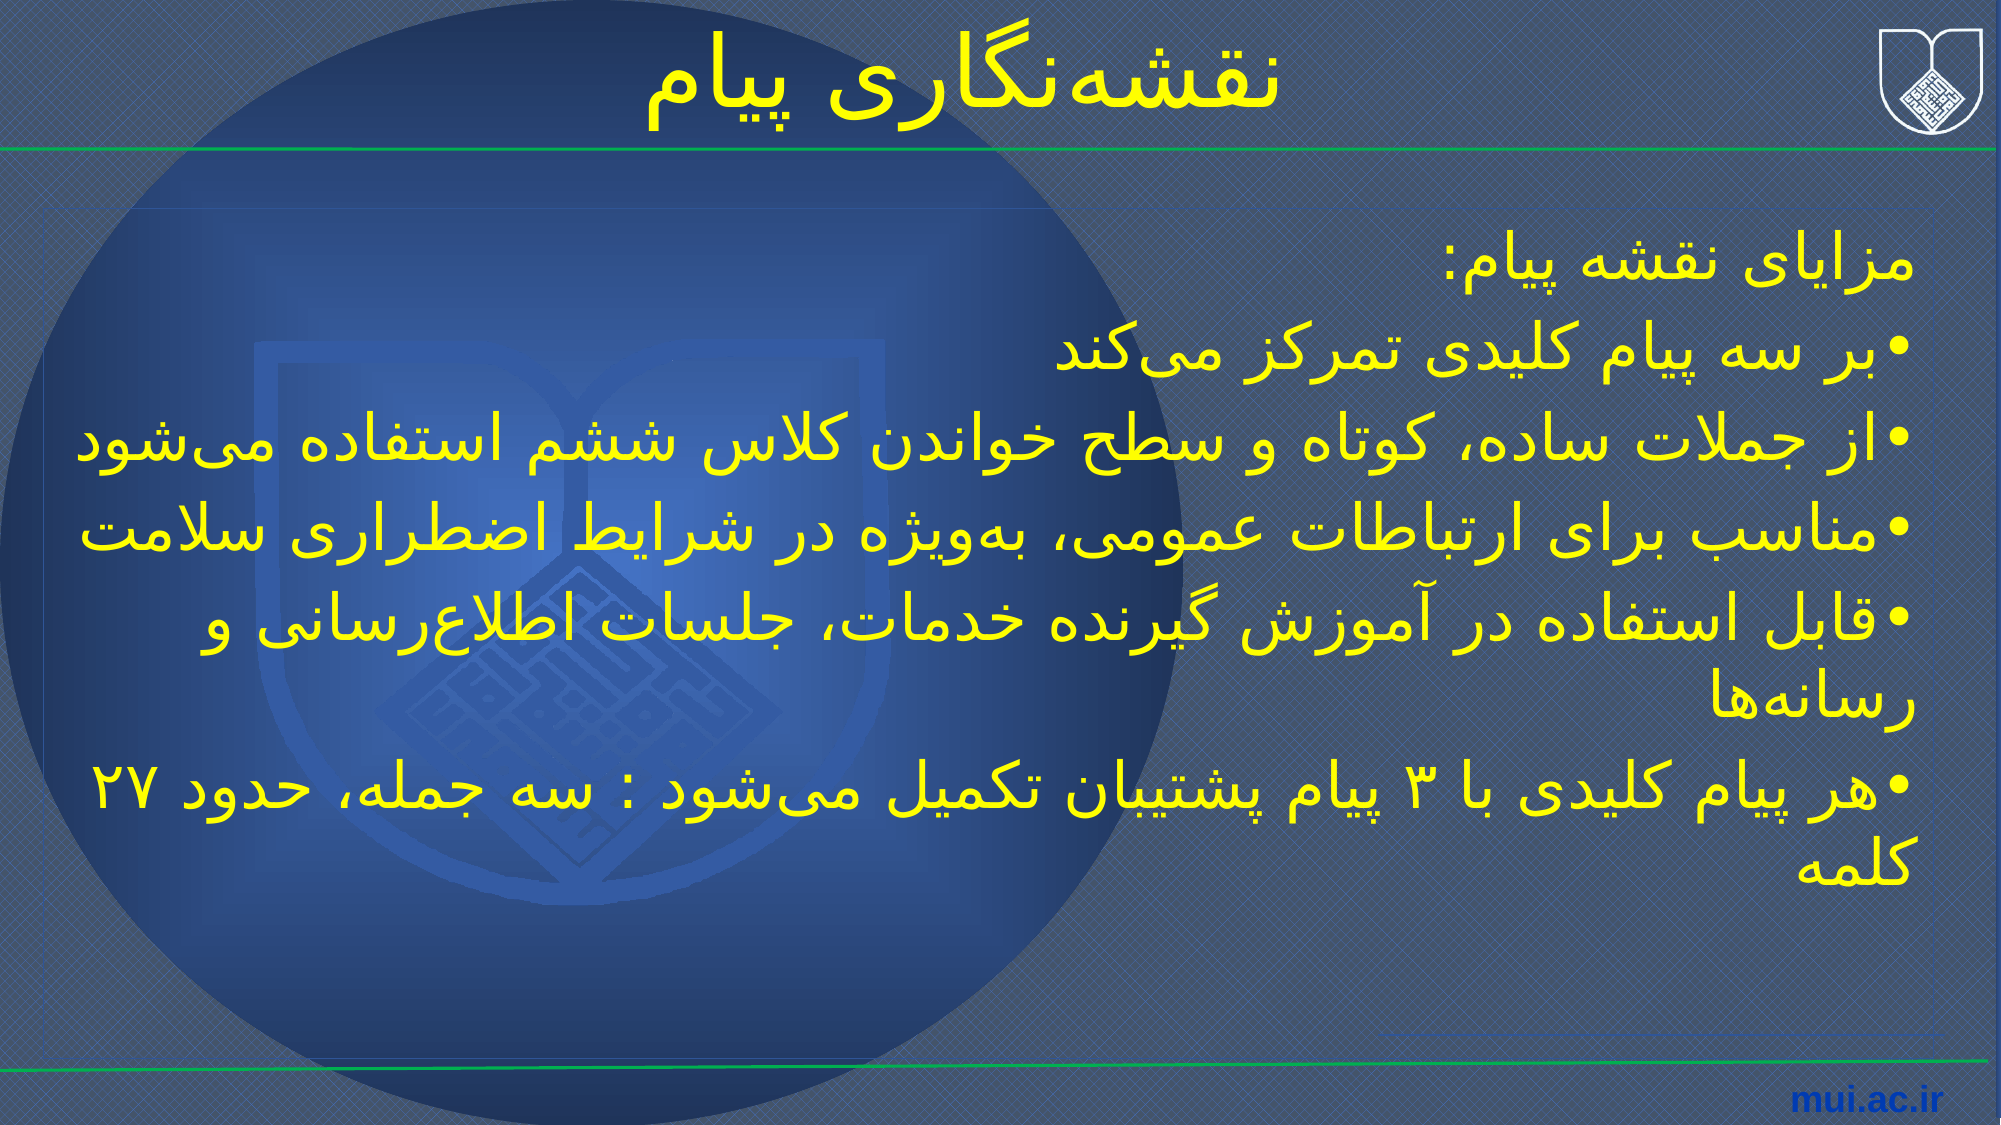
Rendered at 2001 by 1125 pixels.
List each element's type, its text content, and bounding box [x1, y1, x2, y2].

picture [1874, 0, 1988, 138]
text_box نقشه‌نگاری پیام [456, 0, 1473, 117]
list مزایای نقشه پیام: • بر سه پیام کلیدی تمرکز می‌کند • از جملات ساده، کوتاه و سطح خواندن کلاس ششم استفاده می‌شود • مناسب برای ارتباطات عمومی، به‌ویژه در شرایط اضطراری سلامت • قابل استفاده در آموزش گیرنده خدمات، جلسات اطلاع‌رسانی و رسانه‌ها • هر پیام کلیدی با ۳ پیام پشتیبان تکمیل می‌شود : سه جمله، حدود ۲۷ کلمه [43, 208, 1934, 1059]
